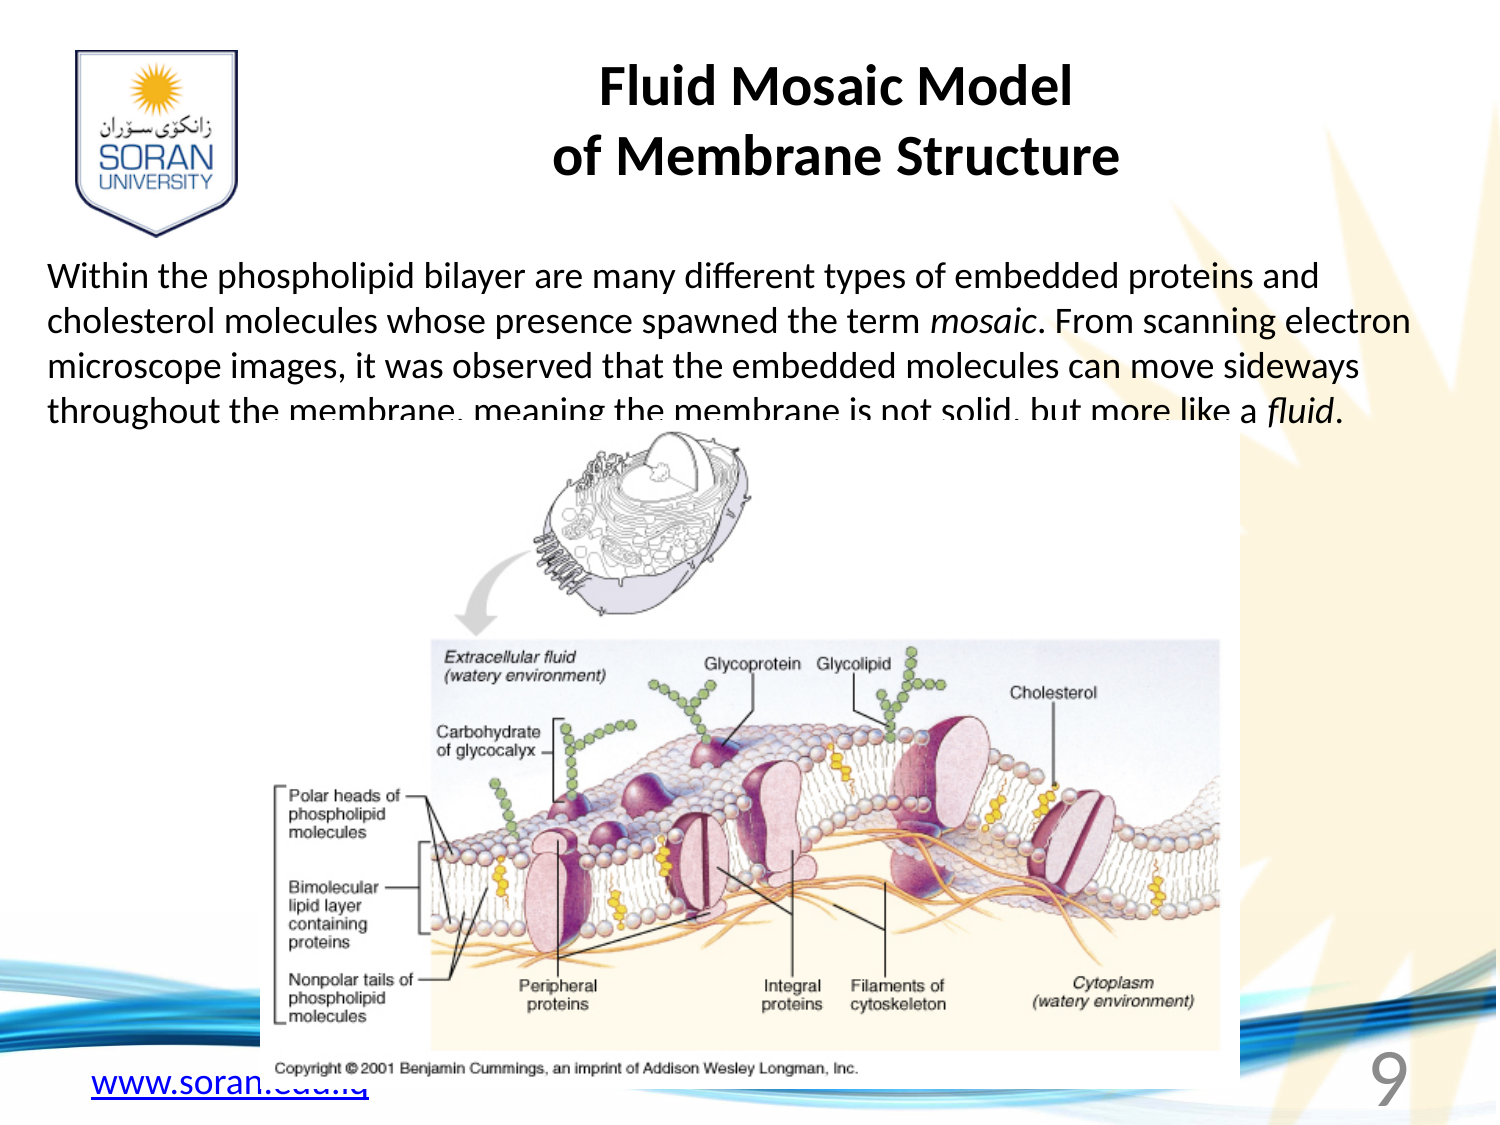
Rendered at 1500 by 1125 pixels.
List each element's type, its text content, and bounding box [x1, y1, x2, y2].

title Fluid Mosaic Model of Membrane Structure [304, 9, 1229, 225]
slide_number 9 [1074, 1042, 1425, 1103]
picture [0, 99, 1500, 1125]
text_box Within the phospholipid bilayer are many different types of embedded proteins and cholesterol molecules whose presence spawned the term mosaic. From scanning electron microscope images, it was observed that the embedded molecules can move sideways throughout the membrane, meaning the membrane is not solid, but more like a fluid. [32, 243, 1461, 529]
picture [75, 50, 238, 238]
